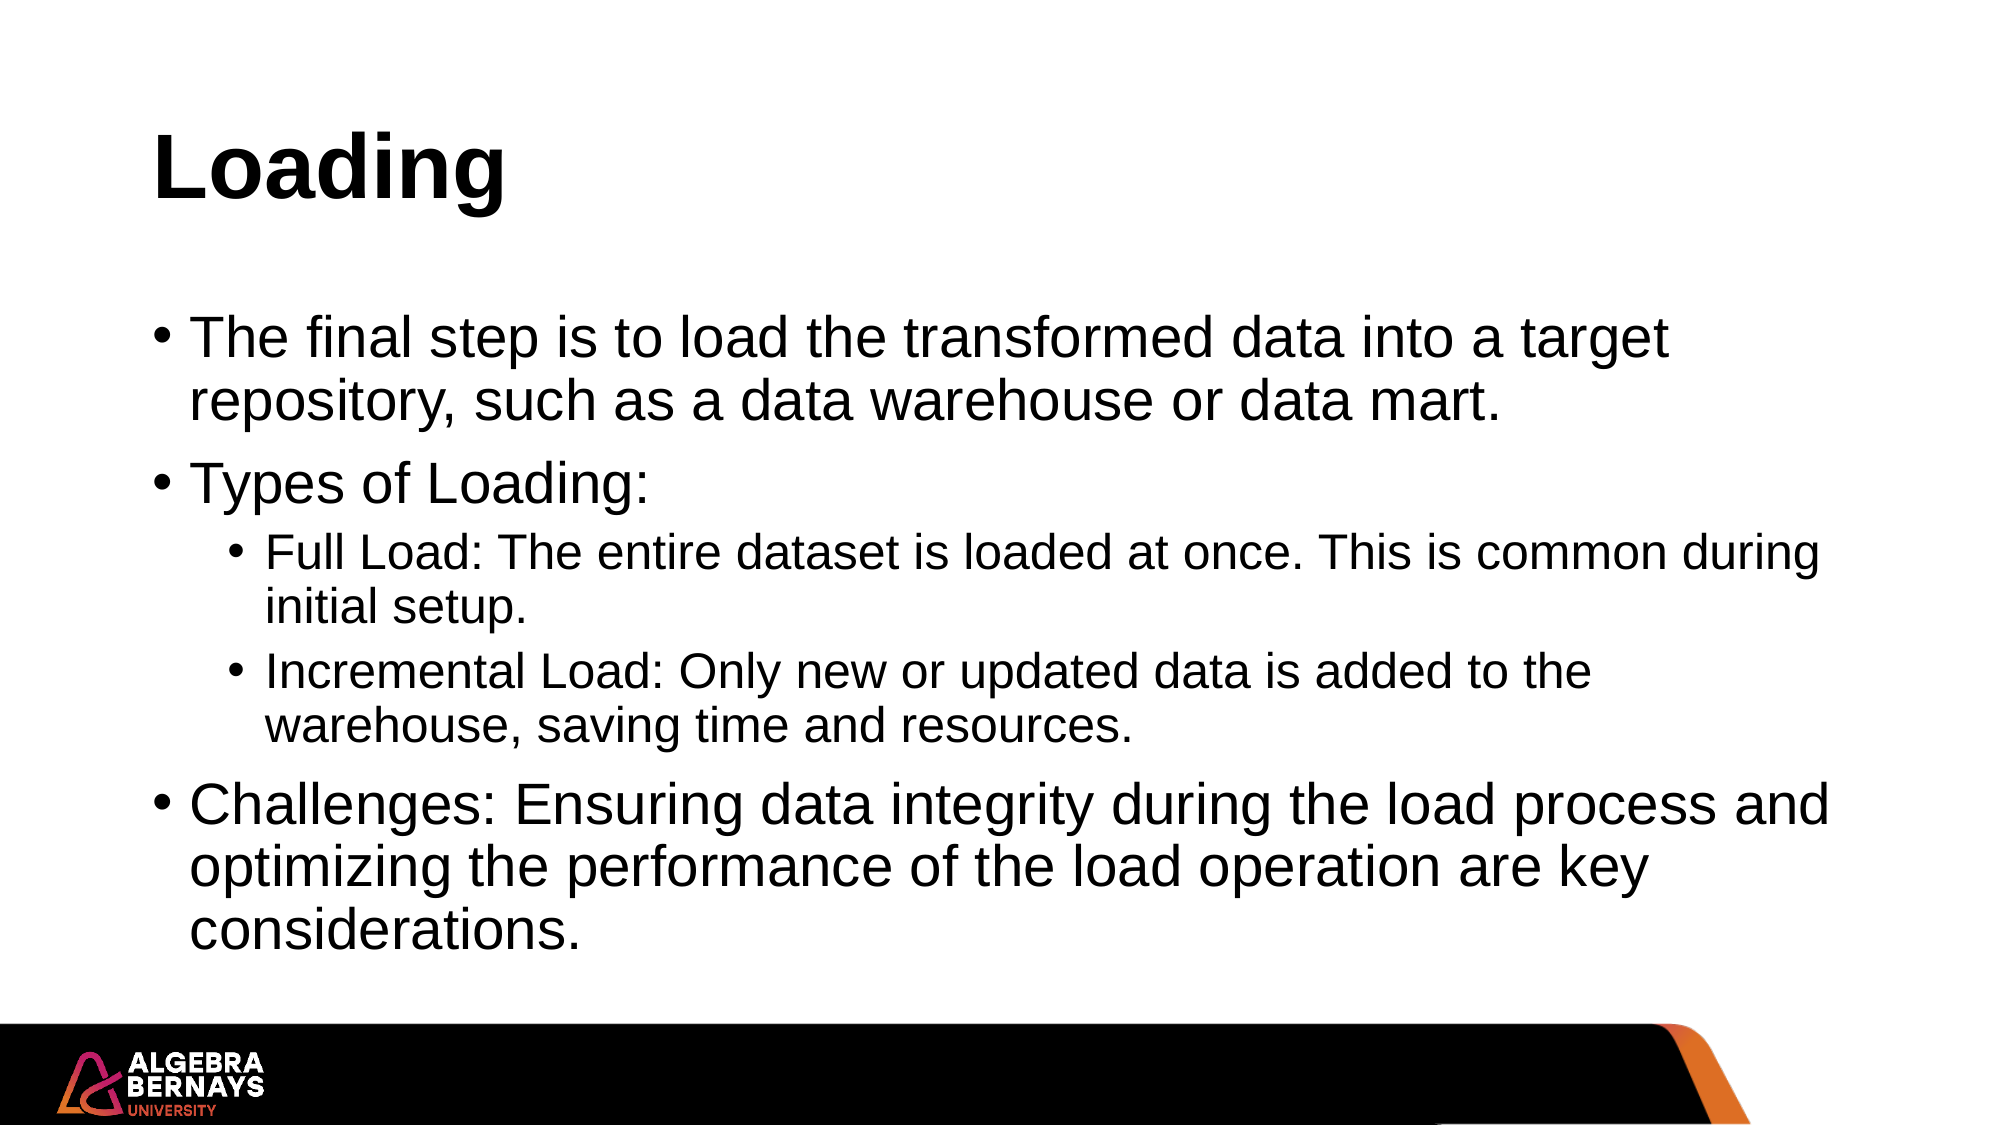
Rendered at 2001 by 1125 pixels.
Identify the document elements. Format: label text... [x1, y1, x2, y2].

picture [0, 1023, 1958, 1125]
list The final step is to load the transformed data into a target repository, such as a data warehouse or data mart. Types of Loading: Full Load: The entire dataset is loaded at once. This is common during initial setup. Incremental Load: Only new or updated data is added to the warehouse, saving time and resources. Challenges: Ensuring data integrity during the load process and optimizing the performance of the load operation are key considerations. [137, 299, 1863, 1014]
title Loading [137, 59, 1863, 278]
